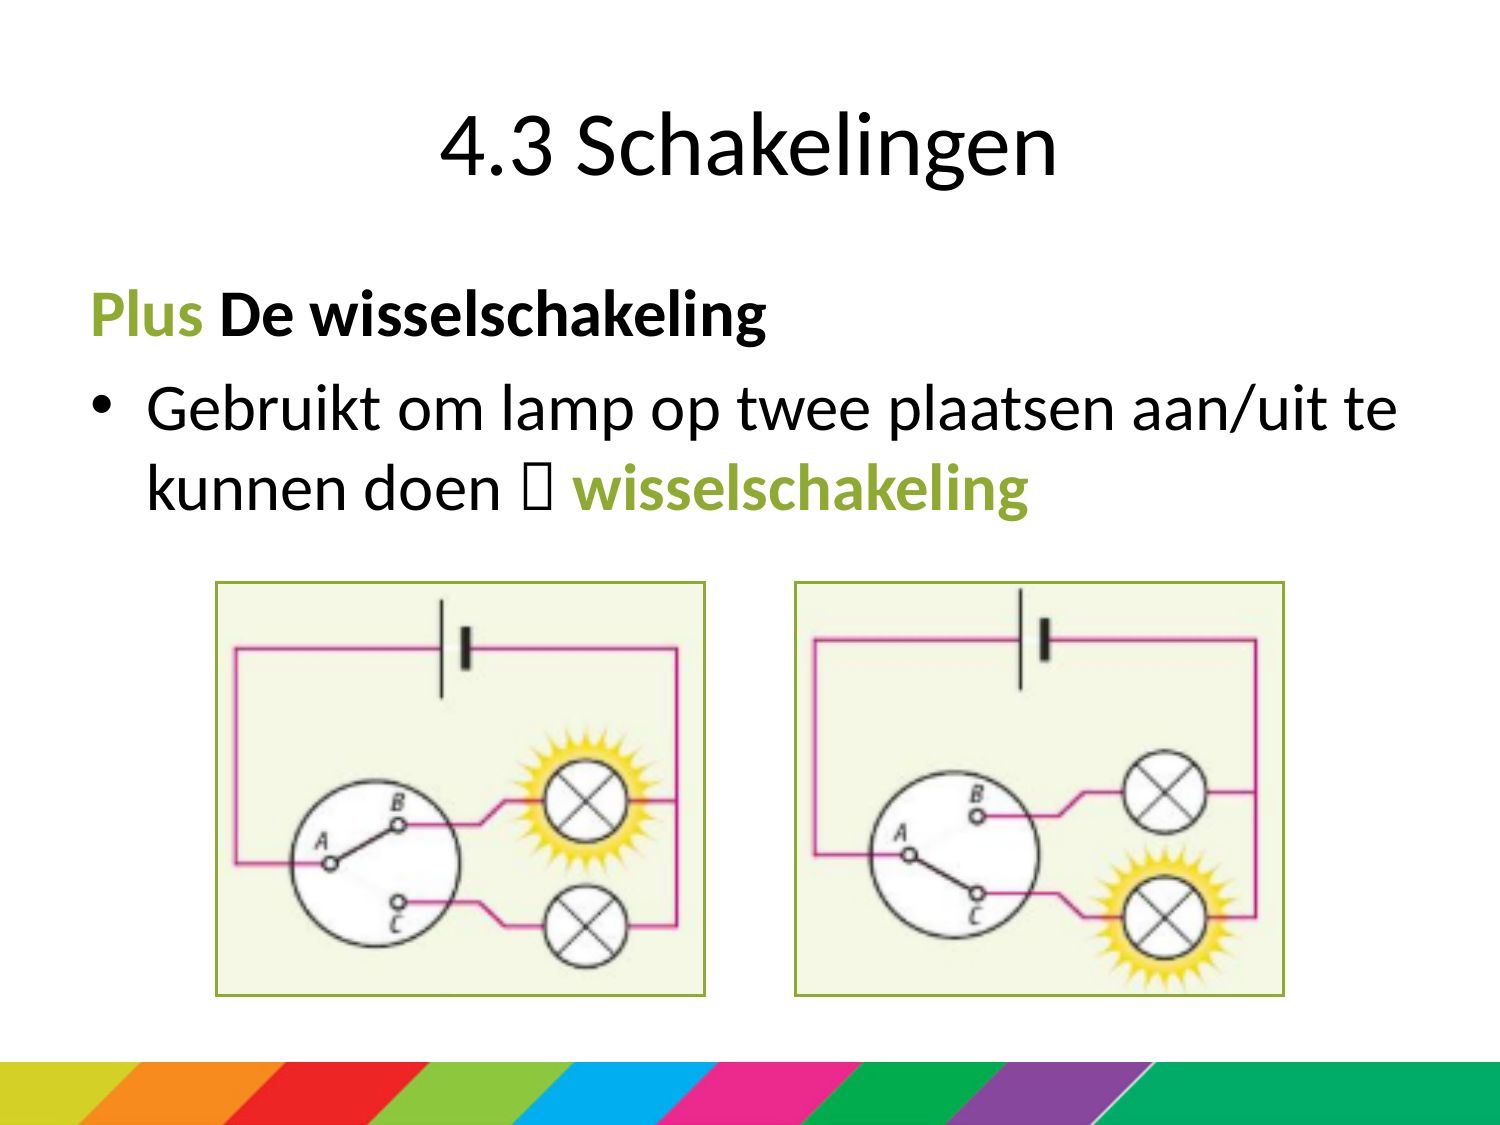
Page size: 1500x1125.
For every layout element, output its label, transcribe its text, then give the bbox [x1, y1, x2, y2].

picture [218, 583, 703, 994]
picture [656, 1062, 1500, 1125]
picture [0, 1062, 574, 1125]
title 4.3 Schakelingen [75, 45, 1425, 233]
picture [796, 583, 1282, 994]
list Plus De wisselschakeling Gebruikt om lamp op twee plaatsen aan/uit te kunnen doen  wisselschakeling [75, 262, 1425, 1005]
